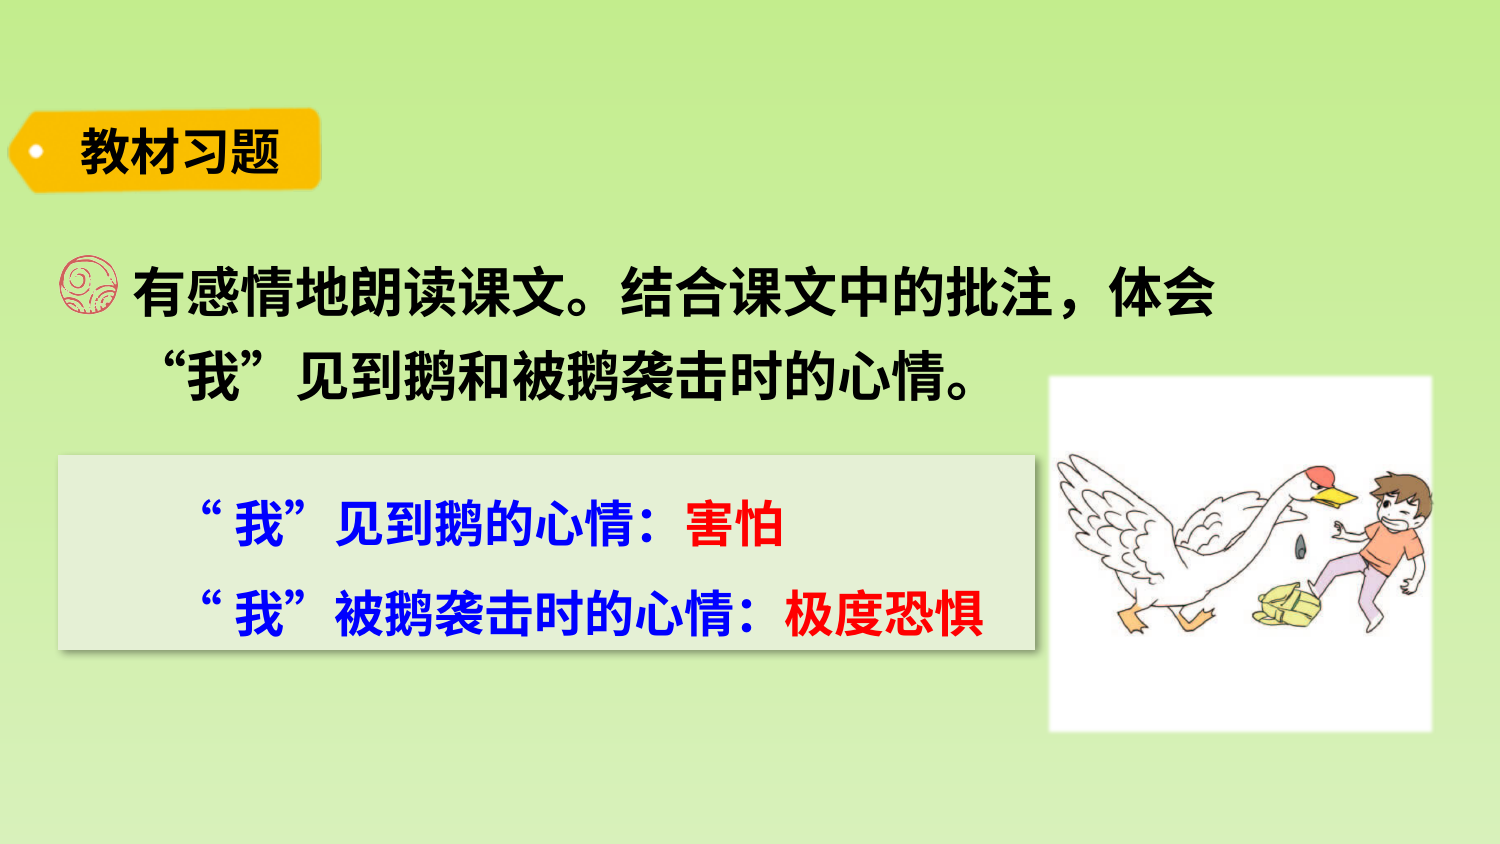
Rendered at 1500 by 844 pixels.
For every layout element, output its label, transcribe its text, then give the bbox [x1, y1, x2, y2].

text_box “我”见到鹅的心情：害怕 “我”被鹅袭击时的心情：极度恐惧 [58, 455, 1035, 650]
picture [57, 252, 122, 317]
picture [1045, 372, 1436, 735]
picture [0, 103, 333, 199]
text_box 有感情地朗读课文。结合课文中的批注，体会“我”见到鹅和被鹅袭击时的心情。 [121, 233, 1375, 414]
